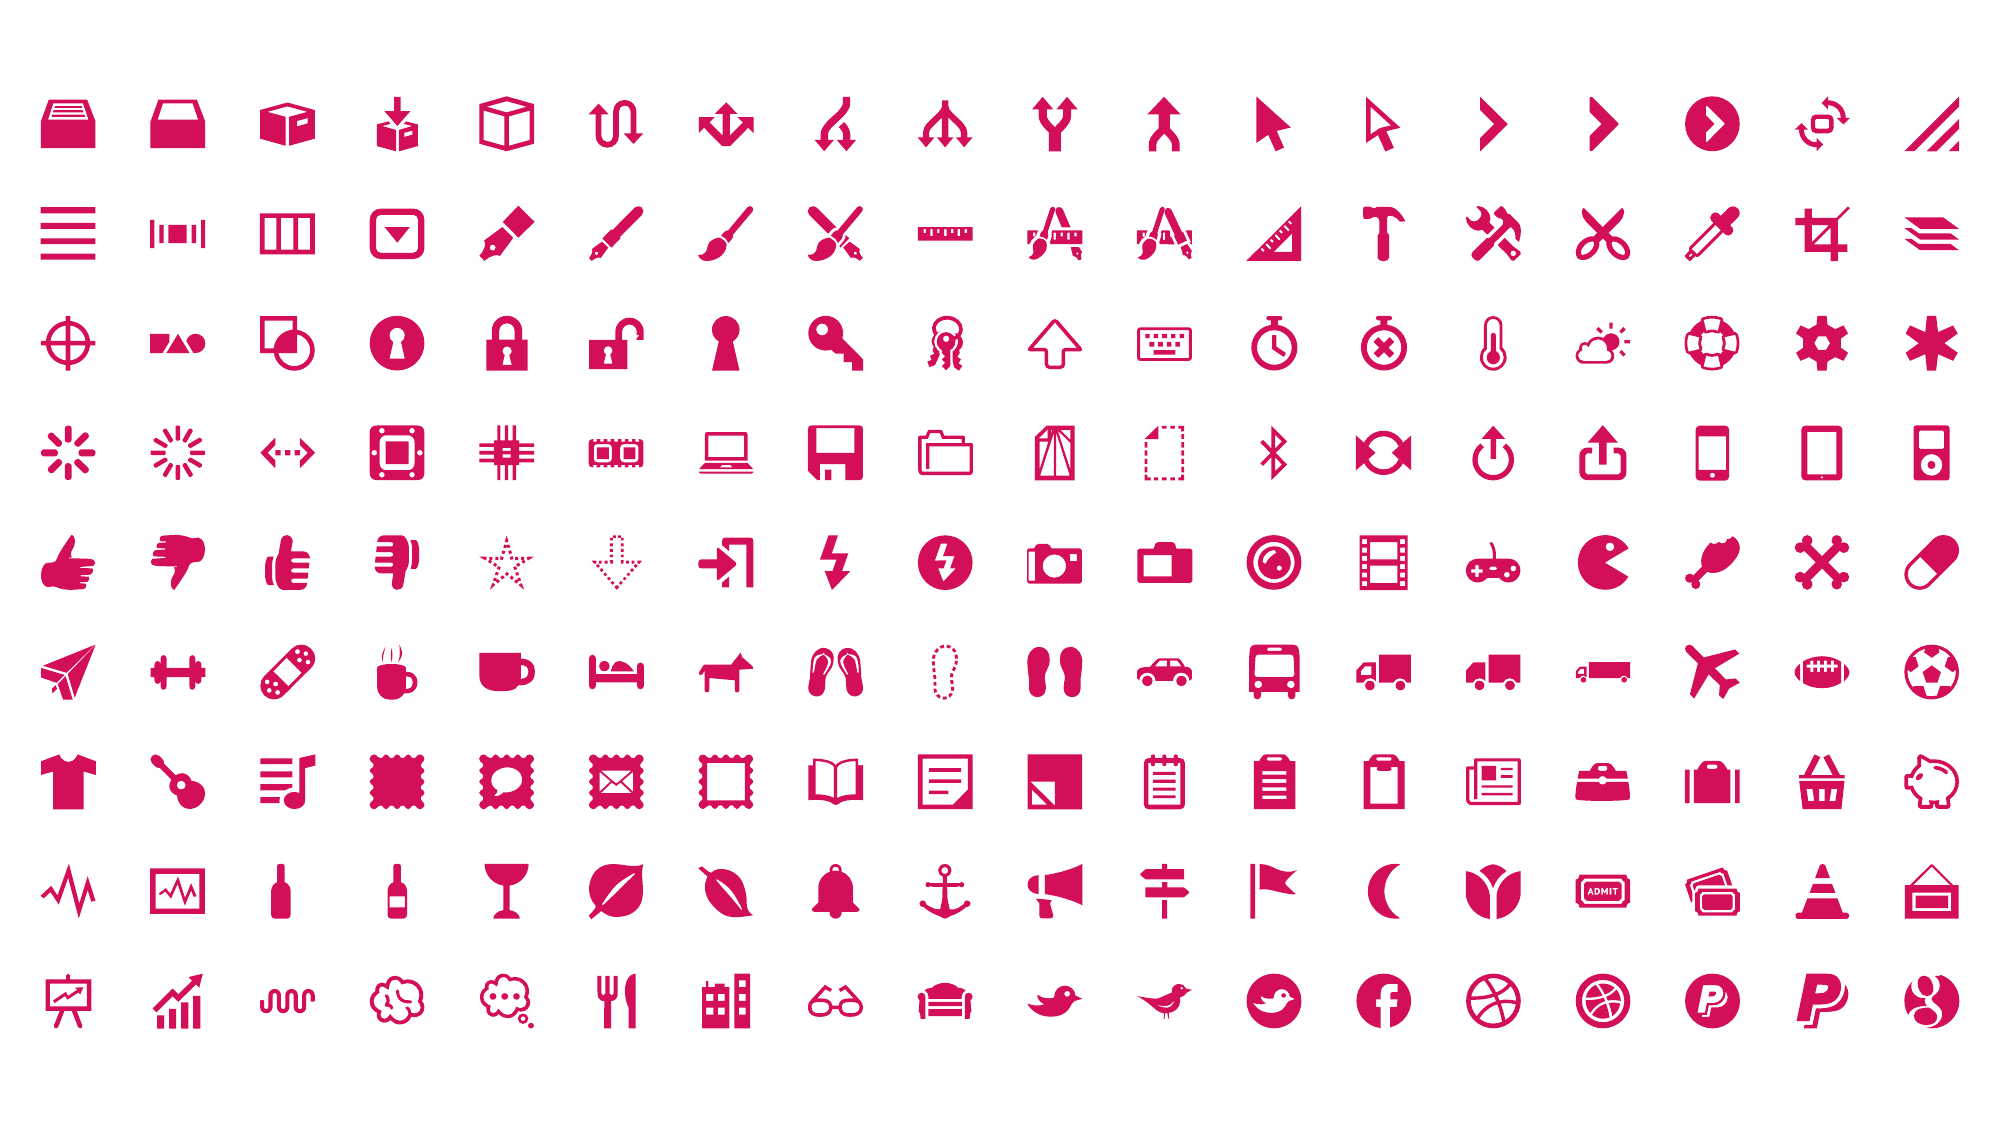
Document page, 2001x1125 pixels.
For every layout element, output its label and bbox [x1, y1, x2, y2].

text_box [1619, 327, 1626, 334]
text_box [40, 253, 96, 260]
text_box [1465, 542, 1521, 583]
text_box [1917, 975, 1934, 997]
text_box [1580, 677, 1587, 683]
text_box [1801, 425, 1843, 481]
text_box [1044, 863, 1083, 906]
text_box [40, 863, 96, 919]
text_box [1577, 763, 1628, 779]
text_box [369, 208, 425, 260]
text_box [808, 647, 834, 697]
text_box [596, 447, 609, 460]
text_box [159, 224, 164, 244]
text_box [1364, 430, 1403, 446]
text_box [1913, 1007, 1938, 1025]
text_box [1685, 644, 1740, 700]
text_box [1395, 680, 1406, 691]
text_box [1695, 888, 1740, 916]
text_box [1039, 206, 1056, 240]
text_box [398, 121, 418, 152]
text_box [734, 973, 751, 1029]
text_box [1138, 238, 1157, 260]
text_box [917, 100, 973, 148]
text_box [1904, 228, 1960, 240]
text_box [808, 237, 837, 261]
text_box [502, 205, 535, 238]
text_box [410, 540, 420, 569]
text_box [1488, 654, 1521, 683]
text_box [488, 556, 493, 564]
text_box [808, 315, 864, 371]
text_box [265, 556, 274, 586]
text_box [1598, 983, 1615, 995]
text_box [1178, 425, 1185, 432]
text_box [175, 425, 181, 441]
text_box [588, 99, 644, 148]
text_box [1796, 973, 1842, 1022]
text_box [1365, 680, 1375, 691]
text_box [1144, 474, 1151, 481]
text_box [260, 784, 293, 791]
text_box [1272, 335, 1286, 357]
text_box [1027, 754, 1083, 810]
text_box [479, 556, 487, 561]
text_box [722, 537, 754, 588]
text_box [1164, 207, 1187, 245]
text_box [479, 754, 535, 810]
text_box [589, 654, 644, 690]
text_box [528, 1022, 534, 1029]
text_box [51, 685, 57, 694]
text_box [260, 437, 276, 469]
text_box [150, 333, 170, 354]
text_box [1027, 230, 1039, 245]
text_box [166, 333, 190, 354]
text_box [1472, 443, 1515, 481]
text_box [1684, 315, 1740, 371]
text_box [64, 462, 72, 481]
text_box [623, 447, 636, 460]
text_box [157, 1015, 165, 1029]
text_box [1356, 662, 1376, 683]
text_box [610, 661, 634, 672]
text_box [260, 988, 315, 1014]
text_box [917, 992, 926, 1019]
text_box [1159, 230, 1175, 245]
text_box [1575, 781, 1630, 801]
text_box [1575, 207, 1631, 261]
text_box [1140, 863, 1185, 880]
text_box [1142, 675, 1153, 687]
text_box [1059, 646, 1083, 698]
text_box [698, 547, 737, 581]
text_box [1922, 665, 1941, 683]
text_box [1153, 779, 1176, 783]
text_box [1684, 206, 1740, 261]
text_box [1498, 237, 1521, 261]
text_box [1466, 758, 1521, 806]
text_box [260, 316, 315, 371]
text_box [1466, 973, 1521, 1029]
text_box [1575, 973, 1631, 1029]
text_box [150, 99, 206, 149]
text_box [1471, 205, 1521, 261]
text_box [924, 982, 966, 999]
text_box [1466, 662, 1486, 683]
text_box [1575, 874, 1631, 908]
text_box [191, 224, 197, 244]
text_box [1904, 864, 1959, 919]
text_box [153, 457, 168, 468]
text_box [492, 577, 501, 584]
text_box [521, 556, 526, 564]
text_box [47, 458, 63, 474]
text_box [1904, 754, 1960, 809]
text_box [1481, 425, 1506, 459]
text_box [260, 771, 293, 778]
text_box [1185, 230, 1192, 245]
text_box [1685, 536, 1740, 590]
text_box [1685, 867, 1733, 903]
text_box [702, 981, 730, 1029]
text_box [1585, 997, 1606, 1013]
text_box [1143, 754, 1185, 810]
text_box [807, 984, 863, 1017]
text_box [1794, 123, 1824, 152]
text_box [486, 315, 528, 371]
text_box [1367, 863, 1401, 919]
text_box [1796, 315, 1849, 371]
text_box [1904, 644, 1960, 700]
text_box [1577, 535, 1629, 590]
text_box [1926, 118, 1960, 152]
text_box [1933, 765, 1948, 775]
text_box [1821, 96, 1851, 125]
text_box [396, 989, 413, 1004]
text_box [928, 1001, 962, 1007]
text_box [1366, 96, 1401, 152]
text_box [42, 644, 96, 673]
text_box [1481, 765, 1497, 781]
text_box [1904, 981, 1927, 1015]
text_box [1585, 984, 1603, 998]
text_box [271, 863, 291, 919]
text_box [1257, 546, 1291, 580]
text_box [599, 660, 610, 672]
text_box [40, 222, 96, 229]
text_box [698, 866, 754, 918]
text_box [1180, 243, 1192, 260]
text_box [1031, 96, 1078, 152]
text_box [1708, 991, 1717, 997]
text_box [927, 315, 963, 371]
text_box [588, 439, 644, 468]
text_box [78, 449, 96, 457]
text_box [187, 457, 203, 468]
text_box [1027, 875, 1039, 894]
text_box [698, 754, 754, 810]
text_box [1055, 207, 1071, 228]
text_box [150, 534, 205, 590]
text_box [190, 450, 206, 456]
text_box [917, 227, 973, 241]
text_box [513, 993, 520, 1000]
text_box [1249, 644, 1300, 700]
text_box [722, 576, 730, 588]
text_box [1926, 974, 1960, 1029]
text_box [1137, 658, 1192, 681]
text_box [1153, 771, 1176, 775]
text_box [1684, 769, 1690, 804]
text_box [1584, 881, 1622, 901]
text_box [1579, 447, 1627, 481]
text_box [1619, 349, 1626, 357]
text_box [526, 556, 534, 561]
text_box [843, 241, 863, 261]
text_box [1250, 863, 1256, 919]
text_box [260, 644, 316, 700]
text_box [1589, 96, 1619, 152]
text_box [150, 868, 205, 914]
text_box [1587, 425, 1618, 465]
text_box [917, 754, 973, 810]
text_box [53, 987, 84, 1004]
text_box [1913, 425, 1950, 481]
text_box [169, 1008, 177, 1029]
text_box [698, 462, 754, 470]
text_box [1246, 973, 1302, 1029]
text_box [374, 535, 409, 590]
text_box [1253, 754, 1296, 810]
text_box [1803, 984, 1849, 1029]
text_box [518, 583, 525, 590]
text_box [1027, 646, 1050, 698]
text_box [1035, 898, 1054, 919]
text_box [928, 1009, 962, 1017]
text_box [1799, 754, 1845, 779]
text_box [1379, 654, 1411, 683]
text_box [825, 469, 832, 481]
text_box [162, 428, 174, 443]
text_box [517, 1013, 529, 1024]
text_box [74, 432, 89, 447]
text_box [1356, 973, 1412, 1029]
text_box [260, 102, 315, 146]
text_box [1480, 96, 1508, 152]
text_box [1735, 769, 1740, 804]
text_box [839, 235, 850, 248]
text_box [588, 863, 644, 920]
text_box [1927, 460, 1936, 470]
text_box [808, 758, 864, 805]
text_box [929, 779, 962, 783]
text_box [1137, 542, 1193, 583]
text_box [57, 676, 73, 700]
text_box [1915, 895, 1949, 909]
text_box [1794, 663, 1801, 681]
text_box [1702, 894, 1733, 910]
text_box [1794, 535, 1850, 590]
text_box [181, 1002, 189, 1029]
text_box [1359, 535, 1408, 591]
text_box [811, 863, 860, 919]
text_box [1137, 327, 1192, 361]
text_box [260, 797, 280, 804]
text_box [490, 582, 496, 590]
text_box [807, 206, 837, 234]
text_box [836, 122, 857, 152]
text_box [1692, 874, 1726, 891]
text_box [1355, 435, 1376, 471]
text_box [168, 224, 187, 244]
text_box [64, 425, 72, 443]
text_box [1246, 206, 1302, 261]
text_box [597, 975, 618, 1029]
text_box [514, 577, 522, 584]
text_box [1904, 96, 1960, 152]
text_box [1363, 754, 1405, 810]
text_box [193, 995, 201, 1029]
text_box [1948, 140, 1960, 152]
text_box [602, 206, 644, 248]
text_box [1256, 96, 1291, 152]
text_box [1153, 795, 1176, 799]
text_box [150, 754, 206, 810]
text_box [41, 754, 96, 810]
text_box [1364, 460, 1403, 475]
text_box [711, 316, 740, 371]
text_box [1795, 206, 1850, 262]
text_box [187, 437, 203, 449]
text_box [1145, 882, 1190, 898]
text_box [1373, 337, 1395, 358]
text_box [1685, 96, 1740, 152]
text_box [1505, 680, 1515, 691]
text_box [964, 992, 973, 1019]
text_box [1027, 543, 1082, 584]
text_box [40, 238, 96, 245]
text_box [41, 667, 65, 683]
text_box [1153, 787, 1176, 791]
text_box [814, 96, 851, 152]
text_box [1844, 664, 1850, 682]
text_box [369, 425, 425, 481]
text_box [1596, 327, 1603, 334]
text_box [698, 652, 754, 693]
text_box [1575, 666, 1587, 679]
text_box [1178, 474, 1185, 481]
text_box [377, 664, 418, 700]
text_box [503, 544, 511, 549]
text_box [1904, 535, 1960, 590]
text_box [837, 647, 864, 697]
text_box [698, 102, 754, 147]
text_box [1486, 332, 1501, 365]
text_box [369, 315, 425, 371]
text_box [1260, 425, 1288, 481]
text_box [479, 227, 514, 261]
text_box [45, 973, 92, 1029]
text_box [1481, 792, 1513, 796]
text_box [384, 994, 394, 1010]
text_box [704, 432, 748, 461]
text_box [152, 973, 203, 1013]
text_box [74, 458, 89, 474]
text_box [1465, 205, 1495, 235]
text_box [1136, 230, 1148, 245]
text_box [41, 534, 96, 590]
text_box [1148, 206, 1165, 240]
text_box [946, 644, 957, 653]
text_box [1465, 871, 1490, 920]
text_box [150, 450, 166, 456]
text_box [40, 99, 96, 149]
text_box [1809, 883, 1836, 893]
text_box [589, 241, 609, 261]
text_box [1027, 985, 1083, 1017]
text_box [1246, 535, 1302, 590]
text_box [158, 876, 197, 906]
text_box [1070, 247, 1083, 261]
text_box [1050, 230, 1083, 245]
text_box [479, 973, 531, 1019]
text_box [929, 790, 949, 795]
text_box [67, 645, 96, 698]
text_box [385, 441, 409, 465]
text_box [479, 425, 535, 481]
text_box [1904, 217, 1960, 229]
text_box [589, 317, 644, 370]
text_box [182, 462, 193, 477]
text_box [384, 96, 411, 126]
text_box [479, 652, 535, 692]
text_box [918, 429, 973, 476]
text_box [1815, 863, 1830, 879]
text_box [384, 227, 410, 243]
text_box [479, 96, 535, 152]
text_box [162, 462, 174, 477]
text_box [369, 975, 425, 1025]
text_box [387, 863, 408, 919]
text_box [484, 863, 529, 919]
text_box [1363, 206, 1406, 262]
text_box [275, 535, 310, 590]
text_box [1575, 333, 1620, 364]
text_box [807, 425, 863, 481]
text_box [721, 206, 754, 244]
text_box [40, 207, 96, 214]
text_box [1474, 680, 1485, 691]
text_box [1915, 773, 1923, 781]
text_box [698, 237, 727, 261]
text_box [150, 219, 155, 249]
text_box [919, 863, 971, 919]
text_box [153, 437, 168, 449]
text_box [1803, 656, 1842, 689]
text_box [830, 206, 863, 244]
text_box [299, 437, 316, 469]
text_box [1147, 96, 1181, 152]
text_box [1034, 425, 1075, 481]
text_box [1028, 238, 1047, 260]
text_box [260, 758, 293, 765]
text_box [1592, 1003, 1610, 1019]
text_box [1588, 662, 1631, 679]
text_box [1795, 898, 1849, 919]
text_box [40, 316, 96, 371]
text_box [1799, 780, 1845, 810]
text_box [1608, 1002, 1621, 1017]
text_box [624, 973, 636, 1029]
text_box [819, 535, 851, 591]
text_box [47, 432, 63, 447]
text_box [1391, 435, 1412, 471]
text_box [1251, 316, 1298, 371]
text_box [1500, 767, 1513, 771]
text_box [1153, 350, 1176, 355]
text_box [917, 535, 973, 591]
text_box [1162, 900, 1168, 919]
text_box [1027, 319, 1083, 370]
text_box [929, 768, 962, 772]
text_box [504, 535, 509, 543]
text_box [1360, 315, 1408, 371]
text_box [588, 754, 644, 810]
text_box [175, 464, 181, 481]
text_box [1685, 973, 1741, 1029]
text_box [1259, 864, 1297, 895]
text_box [40, 449, 59, 457]
text_box [1695, 425, 1730, 481]
text_box [1606, 989, 1621, 1001]
text_box [186, 333, 206, 354]
text_box [201, 219, 206, 249]
text_box [259, 213, 315, 255]
text_box [397, 644, 403, 663]
text_box [1693, 760, 1731, 804]
text_box [1905, 315, 1958, 371]
text_box [1479, 864, 1507, 889]
text_box [369, 754, 425, 810]
text_box [1810, 114, 1834, 134]
text_box [1496, 871, 1521, 920]
text_box [283, 754, 316, 810]
text_box [150, 655, 206, 690]
text_box [1176, 675, 1187, 687]
text_box [182, 428, 193, 443]
text_box [1144, 425, 1159, 440]
text_box [1136, 983, 1192, 1019]
text_box [1904, 238, 1960, 251]
text_box [489, 993, 497, 1000]
text_box [1479, 316, 1507, 371]
text_box [501, 993, 509, 1000]
text_box [376, 121, 397, 152]
